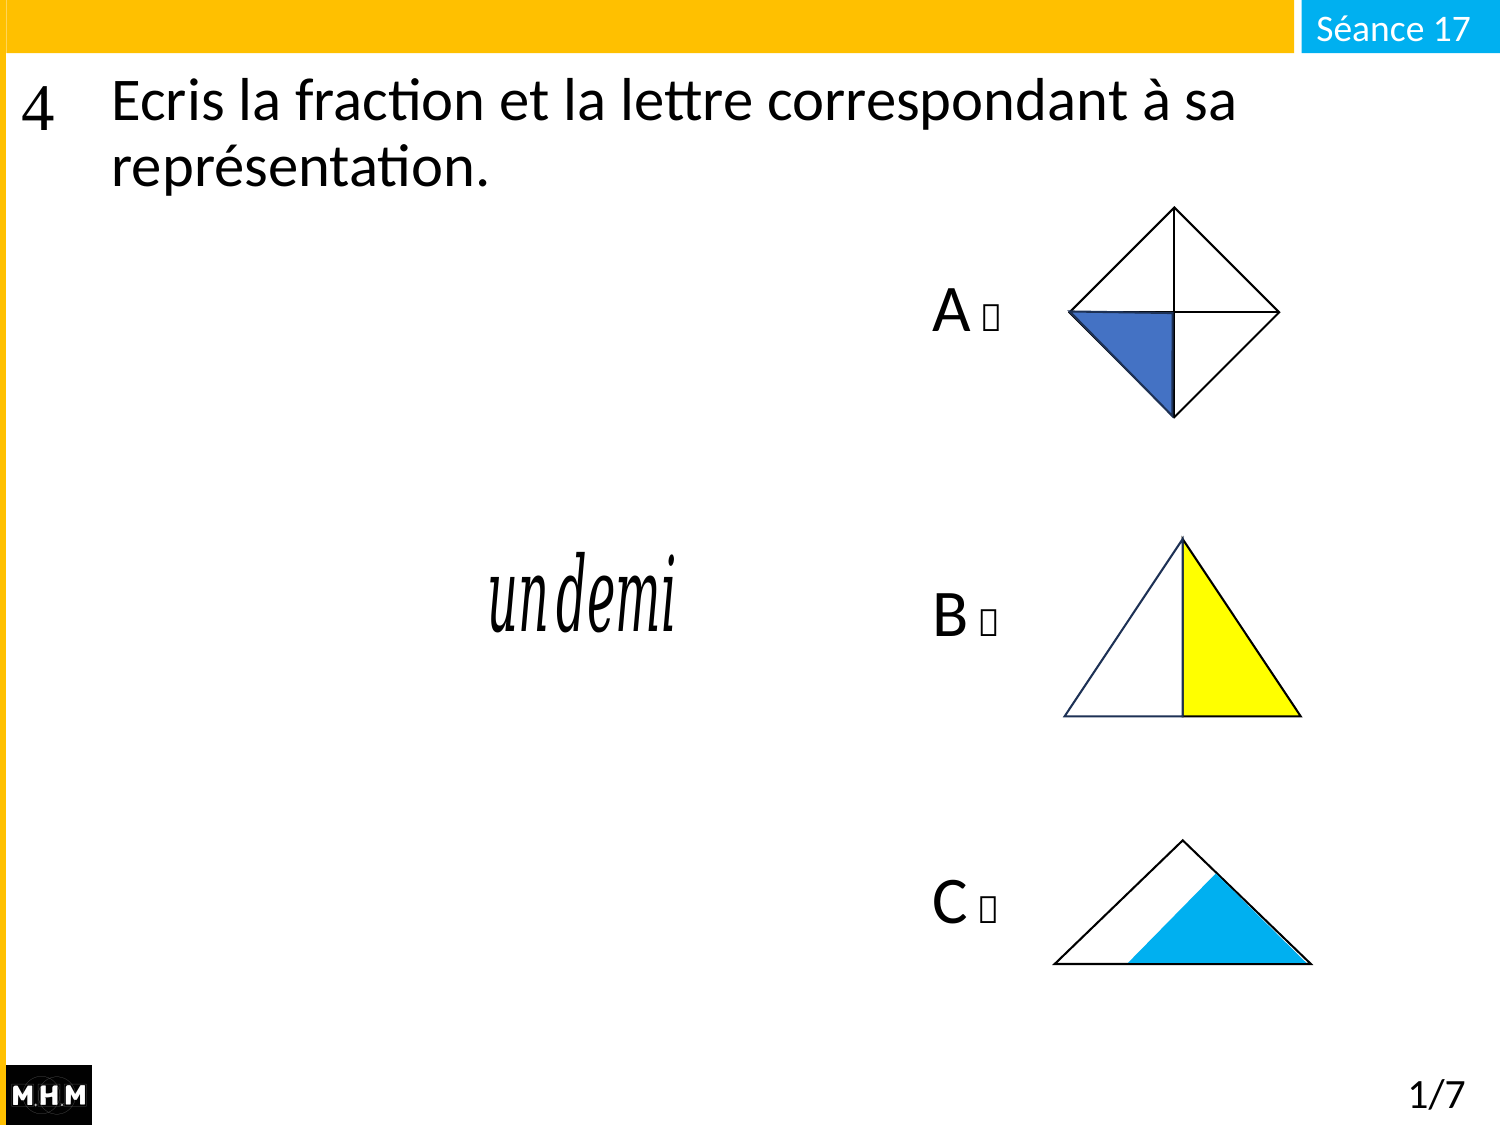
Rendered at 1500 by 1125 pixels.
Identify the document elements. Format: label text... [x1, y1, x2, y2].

text_box A  [918, 257, 1065, 353]
text_box B  [918, 562, 1065, 658]
text_box [1052, 838, 1314, 966]
list 1/7 [1373, 1064, 1500, 1125]
title Ecris la fraction et la lettre correspondant à sa représentation. [96, 60, 1391, 208]
text_box C  [918, 849, 1065, 944]
text_box [1184, 539, 1303, 718]
picture [6, 1065, 92, 1125]
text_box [1069, 207, 1280, 418]
text_box [1125, 872, 1309, 964]
text_box [1062, 535, 1184, 718]
